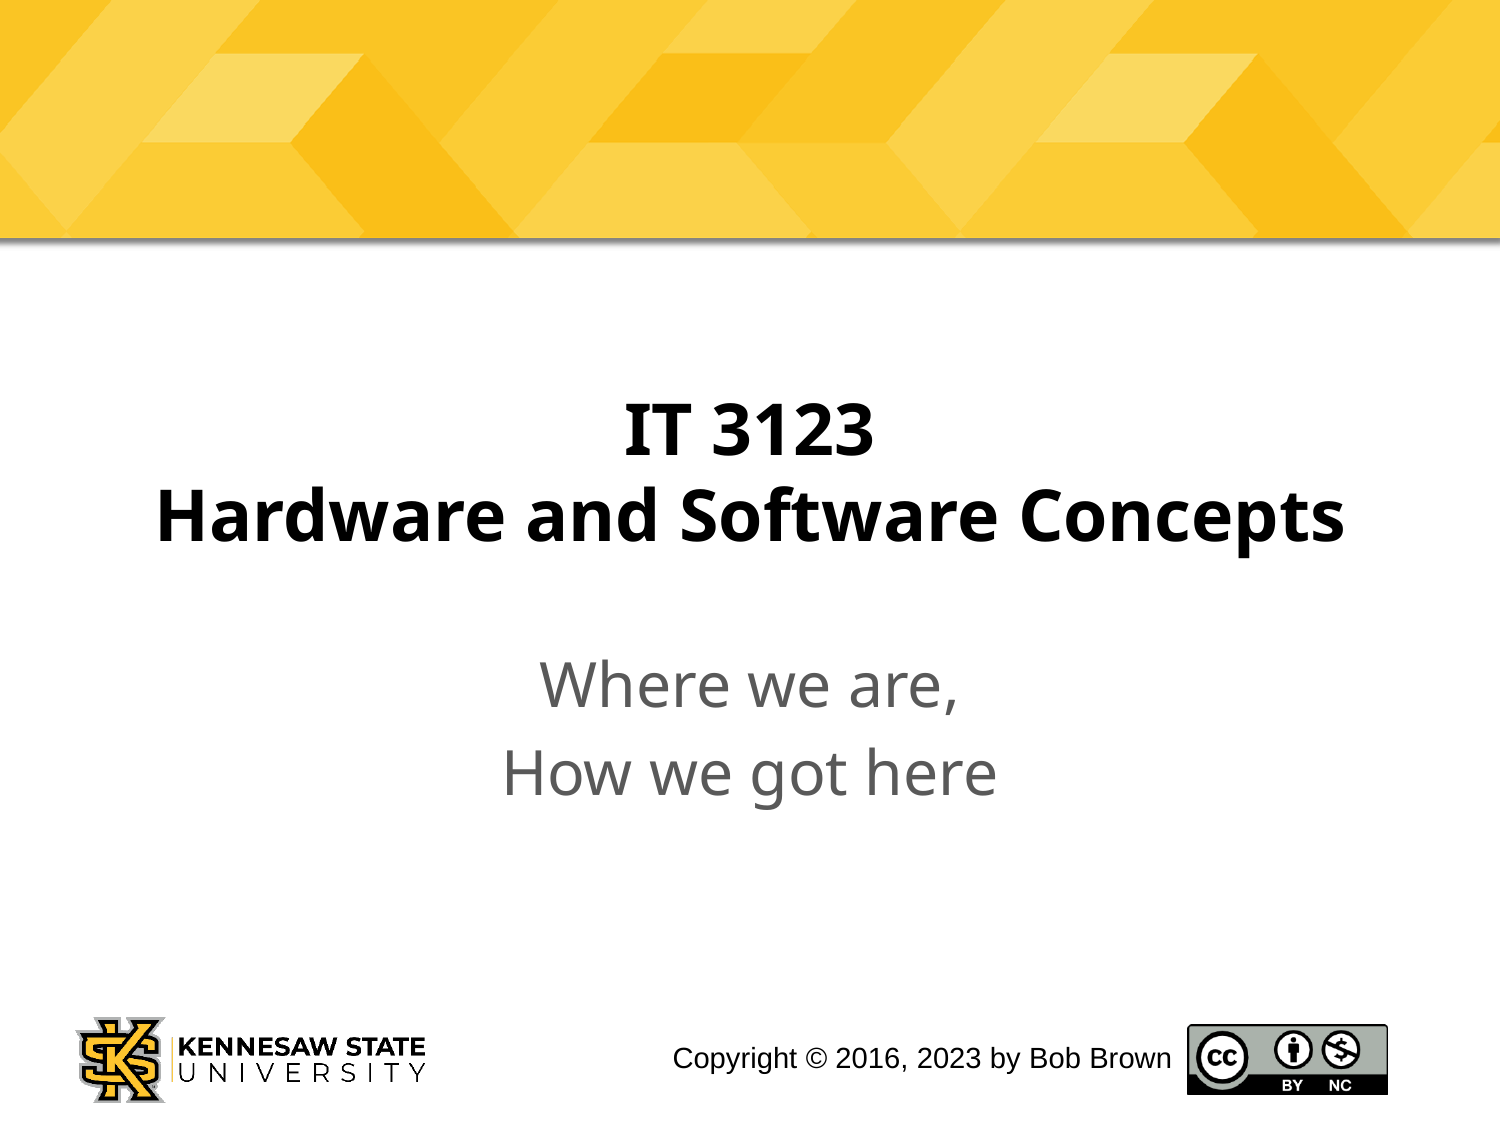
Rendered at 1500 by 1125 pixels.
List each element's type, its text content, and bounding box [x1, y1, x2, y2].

title IT 3123 Hardware and Software Concepts [112, 349, 1388, 591]
subtitle Where we are, How we got here [225, 637, 1275, 925]
picture [75, 1017, 425, 1103]
picture [1187, 1024, 1388, 1095]
picture [0, 0, 1500, 251]
